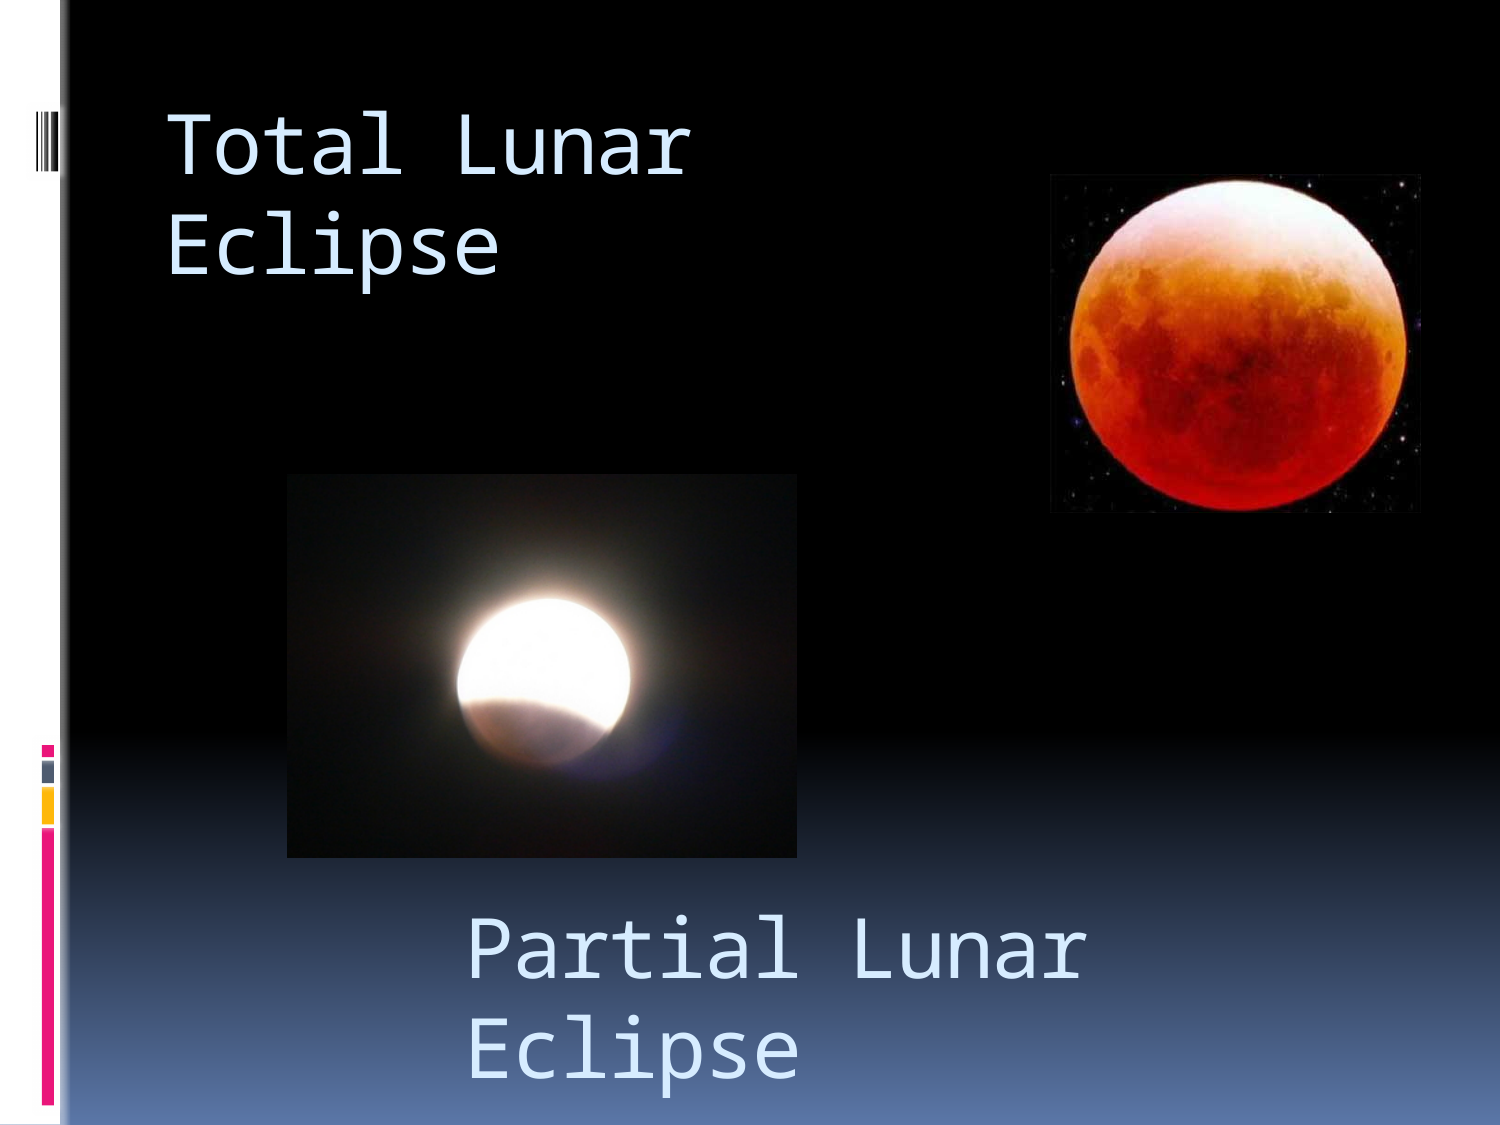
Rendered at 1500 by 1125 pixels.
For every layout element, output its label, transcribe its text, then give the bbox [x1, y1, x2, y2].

text_box Partial Lunar Eclipse [449, 887, 1425, 991]
picture [286, 474, 797, 859]
picture [1049, 174, 1422, 513]
title Total Lunar Eclipse [150, 83, 1013, 188]
